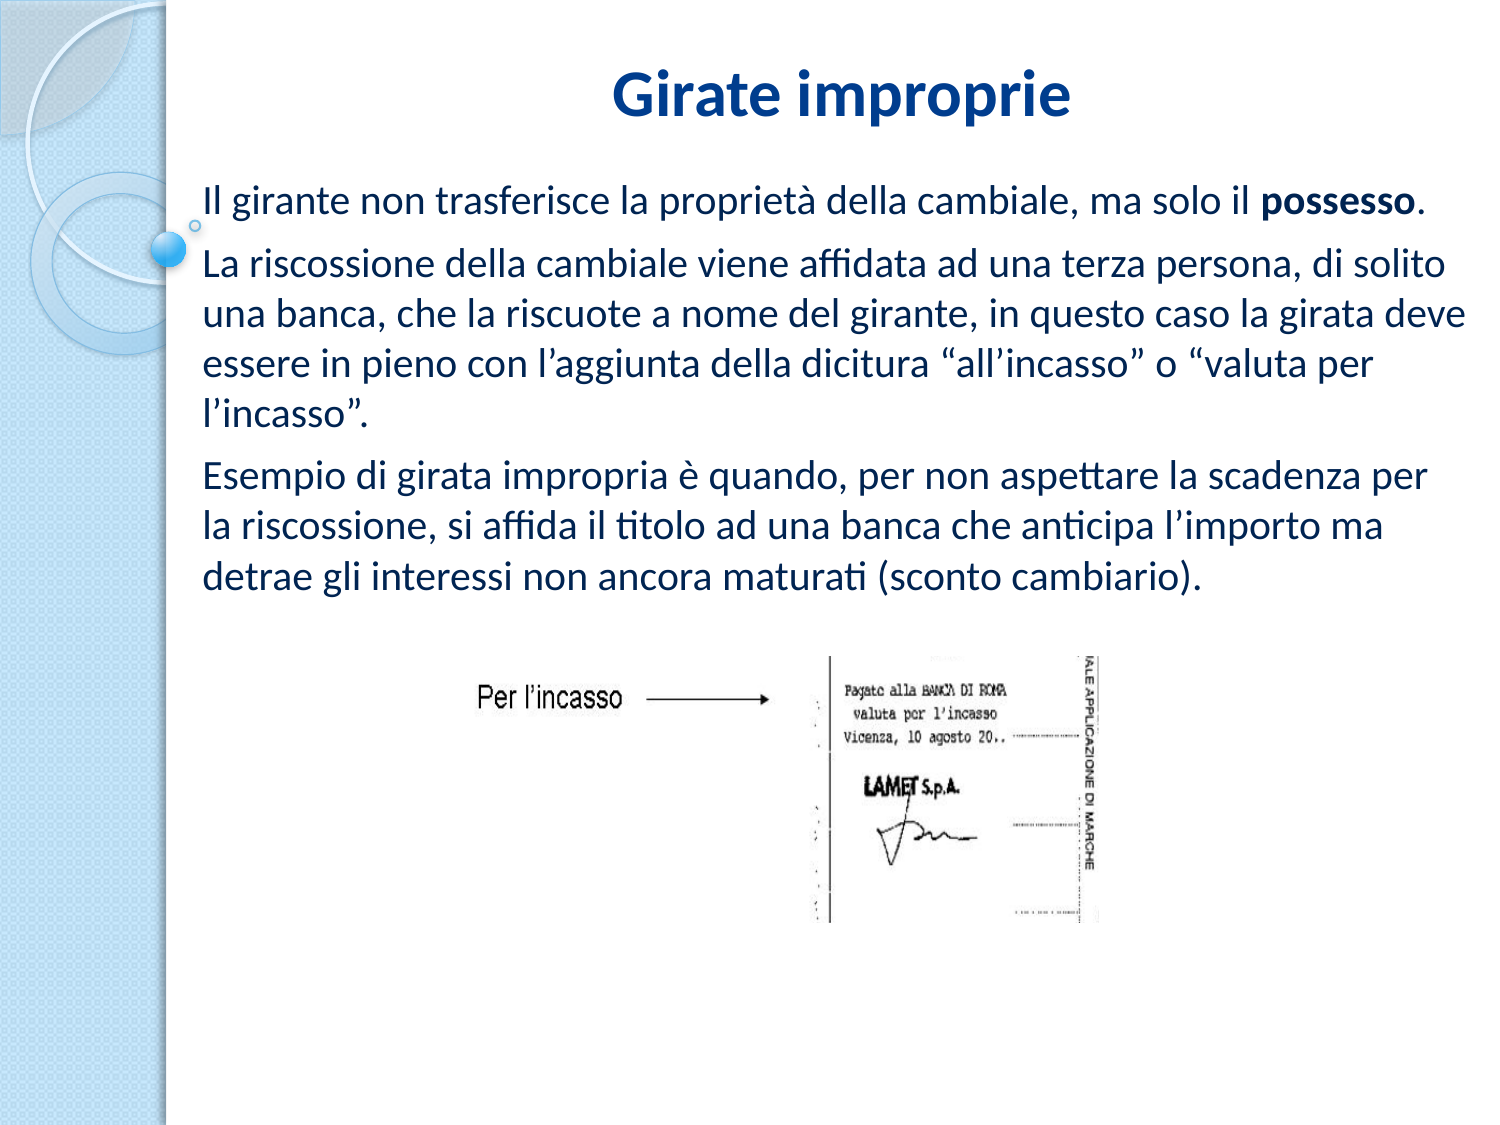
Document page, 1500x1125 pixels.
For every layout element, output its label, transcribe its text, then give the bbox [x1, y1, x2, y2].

title Girate improprie [234, 59, 1450, 138]
picture [466, 656, 1099, 923]
subtitle Il girante non trasferisce la proprietà della cambiale, ma solo il possesso. La riscossione della cambiale viene affidata ad una terza persona, di solito una banca, che la riscuote a nome del girante, in questo caso la girata deve essere in pieno con l’aggiunta della dicitura “all’incasso” o “valuta per l’incasso”. Esempio di girata impropria è quando, per non aspettare la scadenza per la riscossione, si affida il titolo ad una banca che anticipa l’importo ma detrae gli interessi non ancora maturati (sconto cambiario). [183, 172, 1483, 1059]
